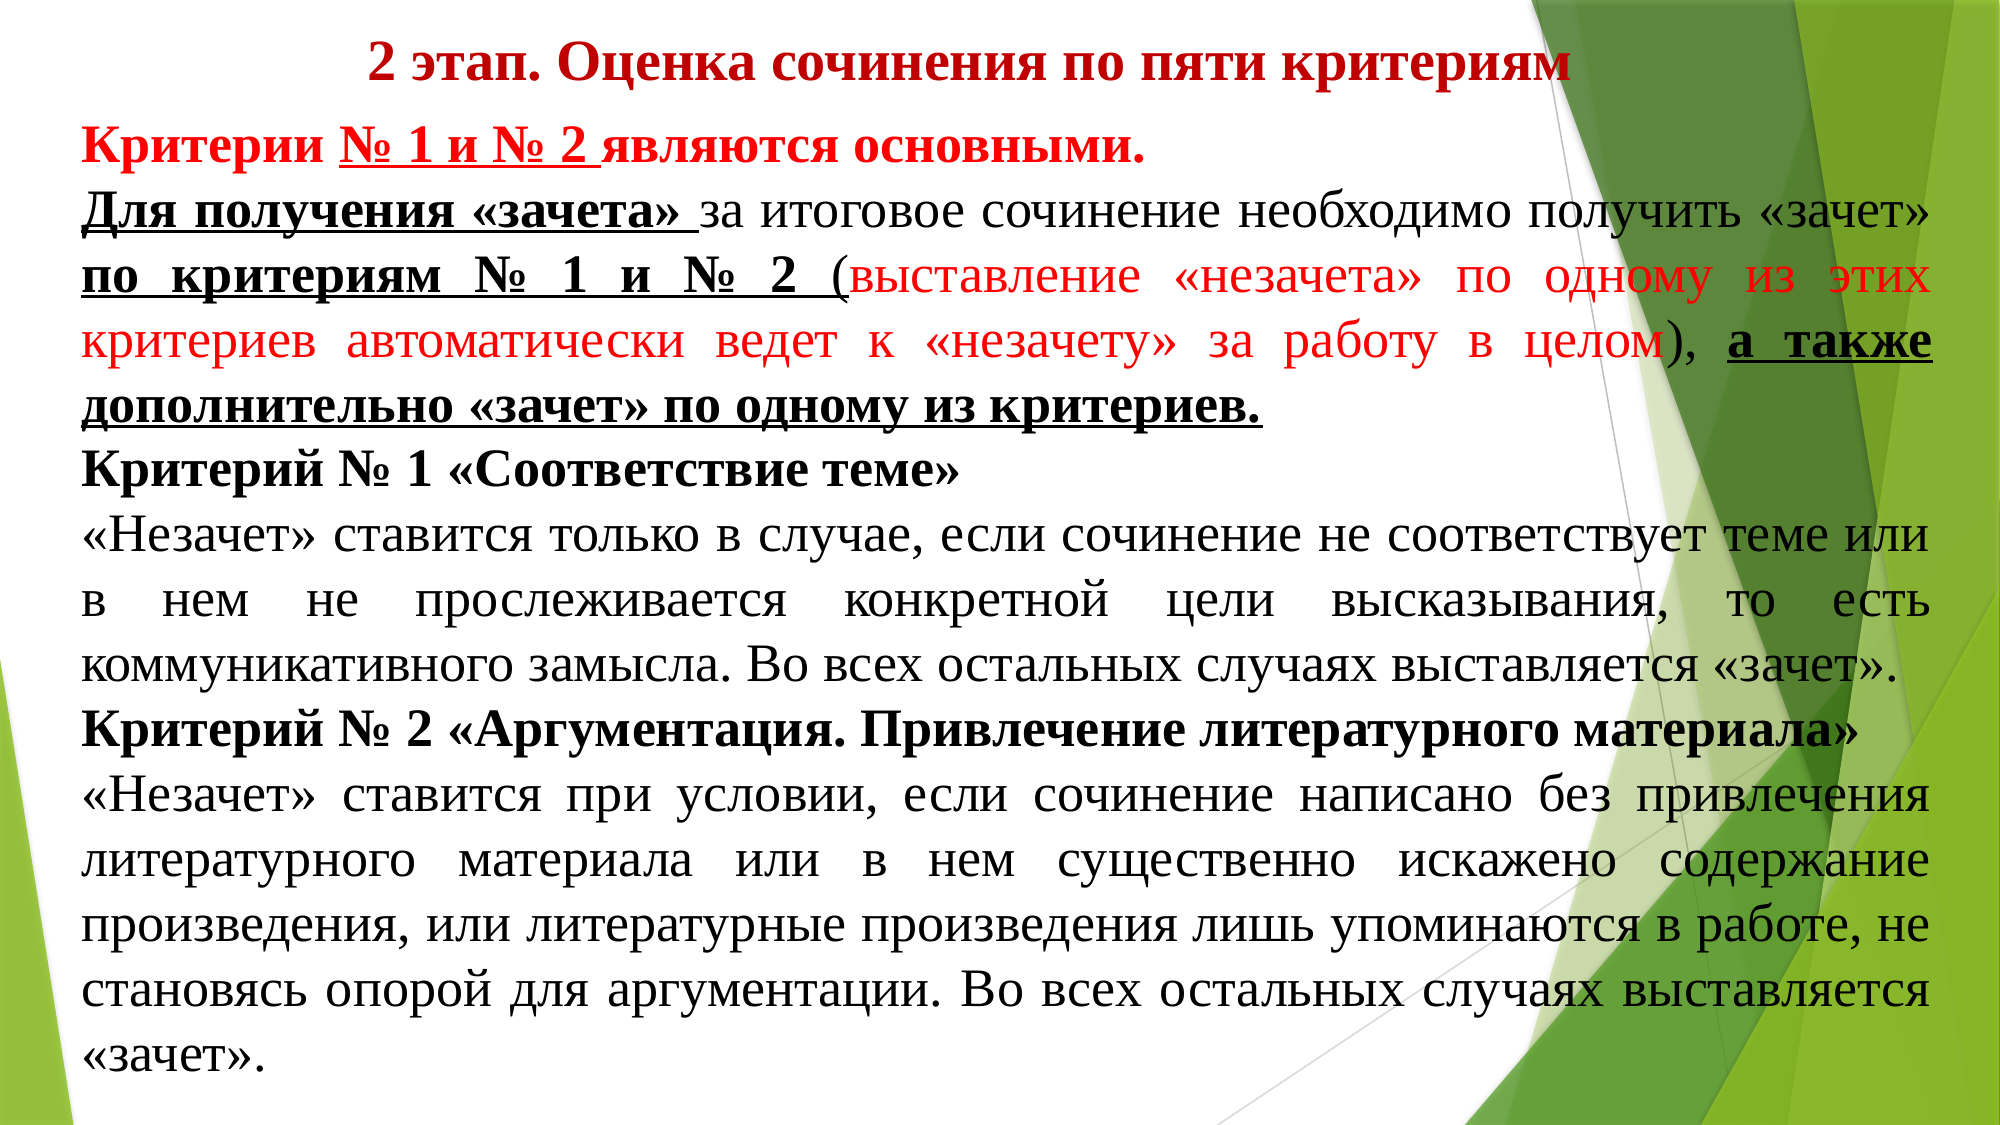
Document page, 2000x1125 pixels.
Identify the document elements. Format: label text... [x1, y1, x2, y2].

text_box 2 этап. Оценка сочинения по пяти критериям [338, 14, 1603, 100]
text_box Критерии № 1 и № 2 являются основными. Для получения «зачета» за итоговое сочинение необходимо получить «зачет» по критериям № 1 и № 2 (выставление «незачета» по одному из этих критериев автоматически ведет к «незачету» за работу в целом), а также дополнительно «зачет» по одному из критериев. Критерий № 1 «Соответствие теме» «Незачет» ставится только в случае, если сочинение не соответствует теме или в нем не прослеживается конкретной цели высказывания, то есть коммуникативного замысла. Во всех остальных случаях выставляется «зачет». Критерий № 2 «Аргументация. Привлечение литературного материала» «Незачет» ставится при условии, если сочинение написано без привлечения литературного материала или в нем существенно искажено содержание произведения, или литературные произведения лишь упоминаются в работе, не становясь опорой для аргументации. Во всех остальных случаях выставляется «зачет». [66, 100, 1948, 1090]
